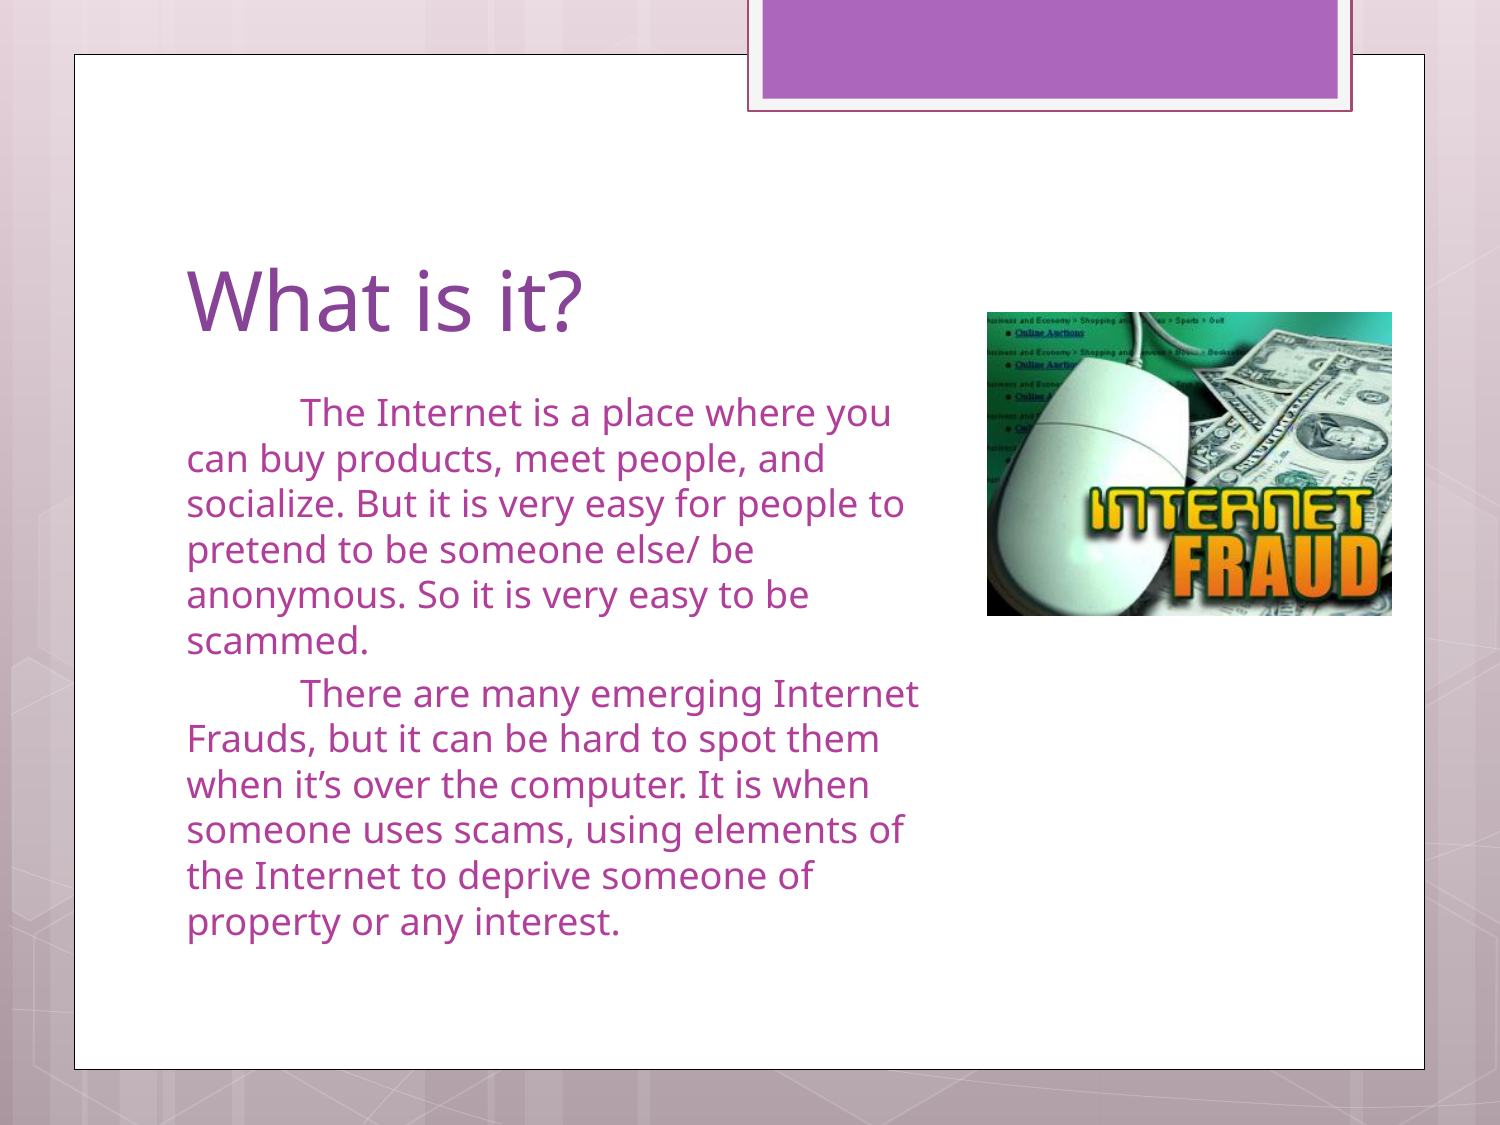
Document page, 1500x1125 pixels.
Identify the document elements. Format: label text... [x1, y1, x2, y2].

picture [987, 312, 1392, 616]
list The Internet is a place where you can buy products, meet people, and socialize. But it is very easy for people to pretend to be someone else/ be anonymous. So it is very easy to be scammed. There are many emerging Internet Frauds, but it can be hard to spot them when it’s over the computer. It is when someone uses scams, using elements of the Internet to deprive someone of property or any interest. [171, 381, 975, 957]
title What is it? [171, 168, 1324, 357]
